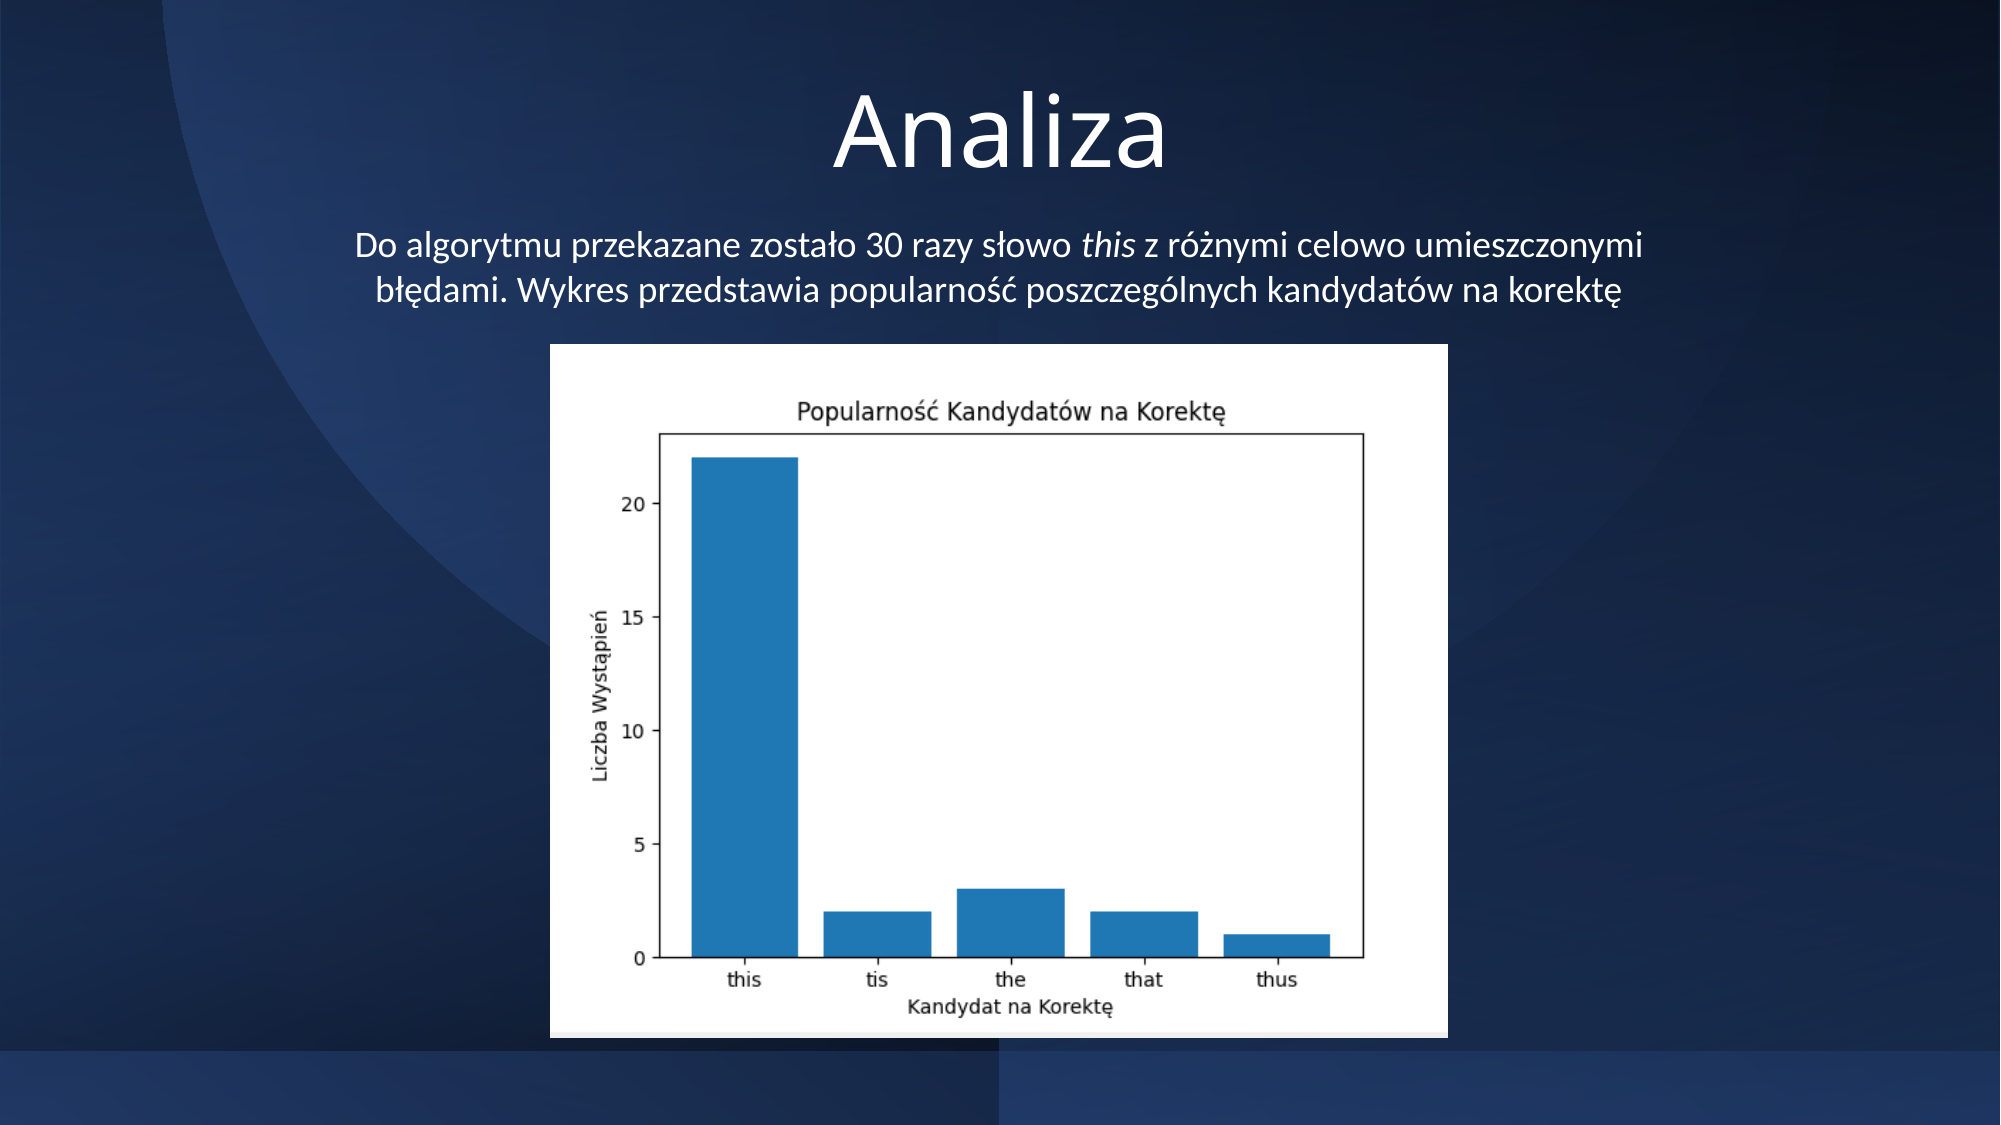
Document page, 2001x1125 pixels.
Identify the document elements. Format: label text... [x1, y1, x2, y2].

picture [550, 344, 1448, 1038]
text_box [204, 214, 1795, 649]
title Analiza [2, 0, 2000, 214]
text_box [0, 0, 1999, 1125]
text_box Do algorytmu przekazane zostało 30 razy słowo this z różnymi celowo umieszczonymi błędami. Wykres przedstawia popularność poszczególnych kandydatów na korektę [311, 212, 1687, 318]
